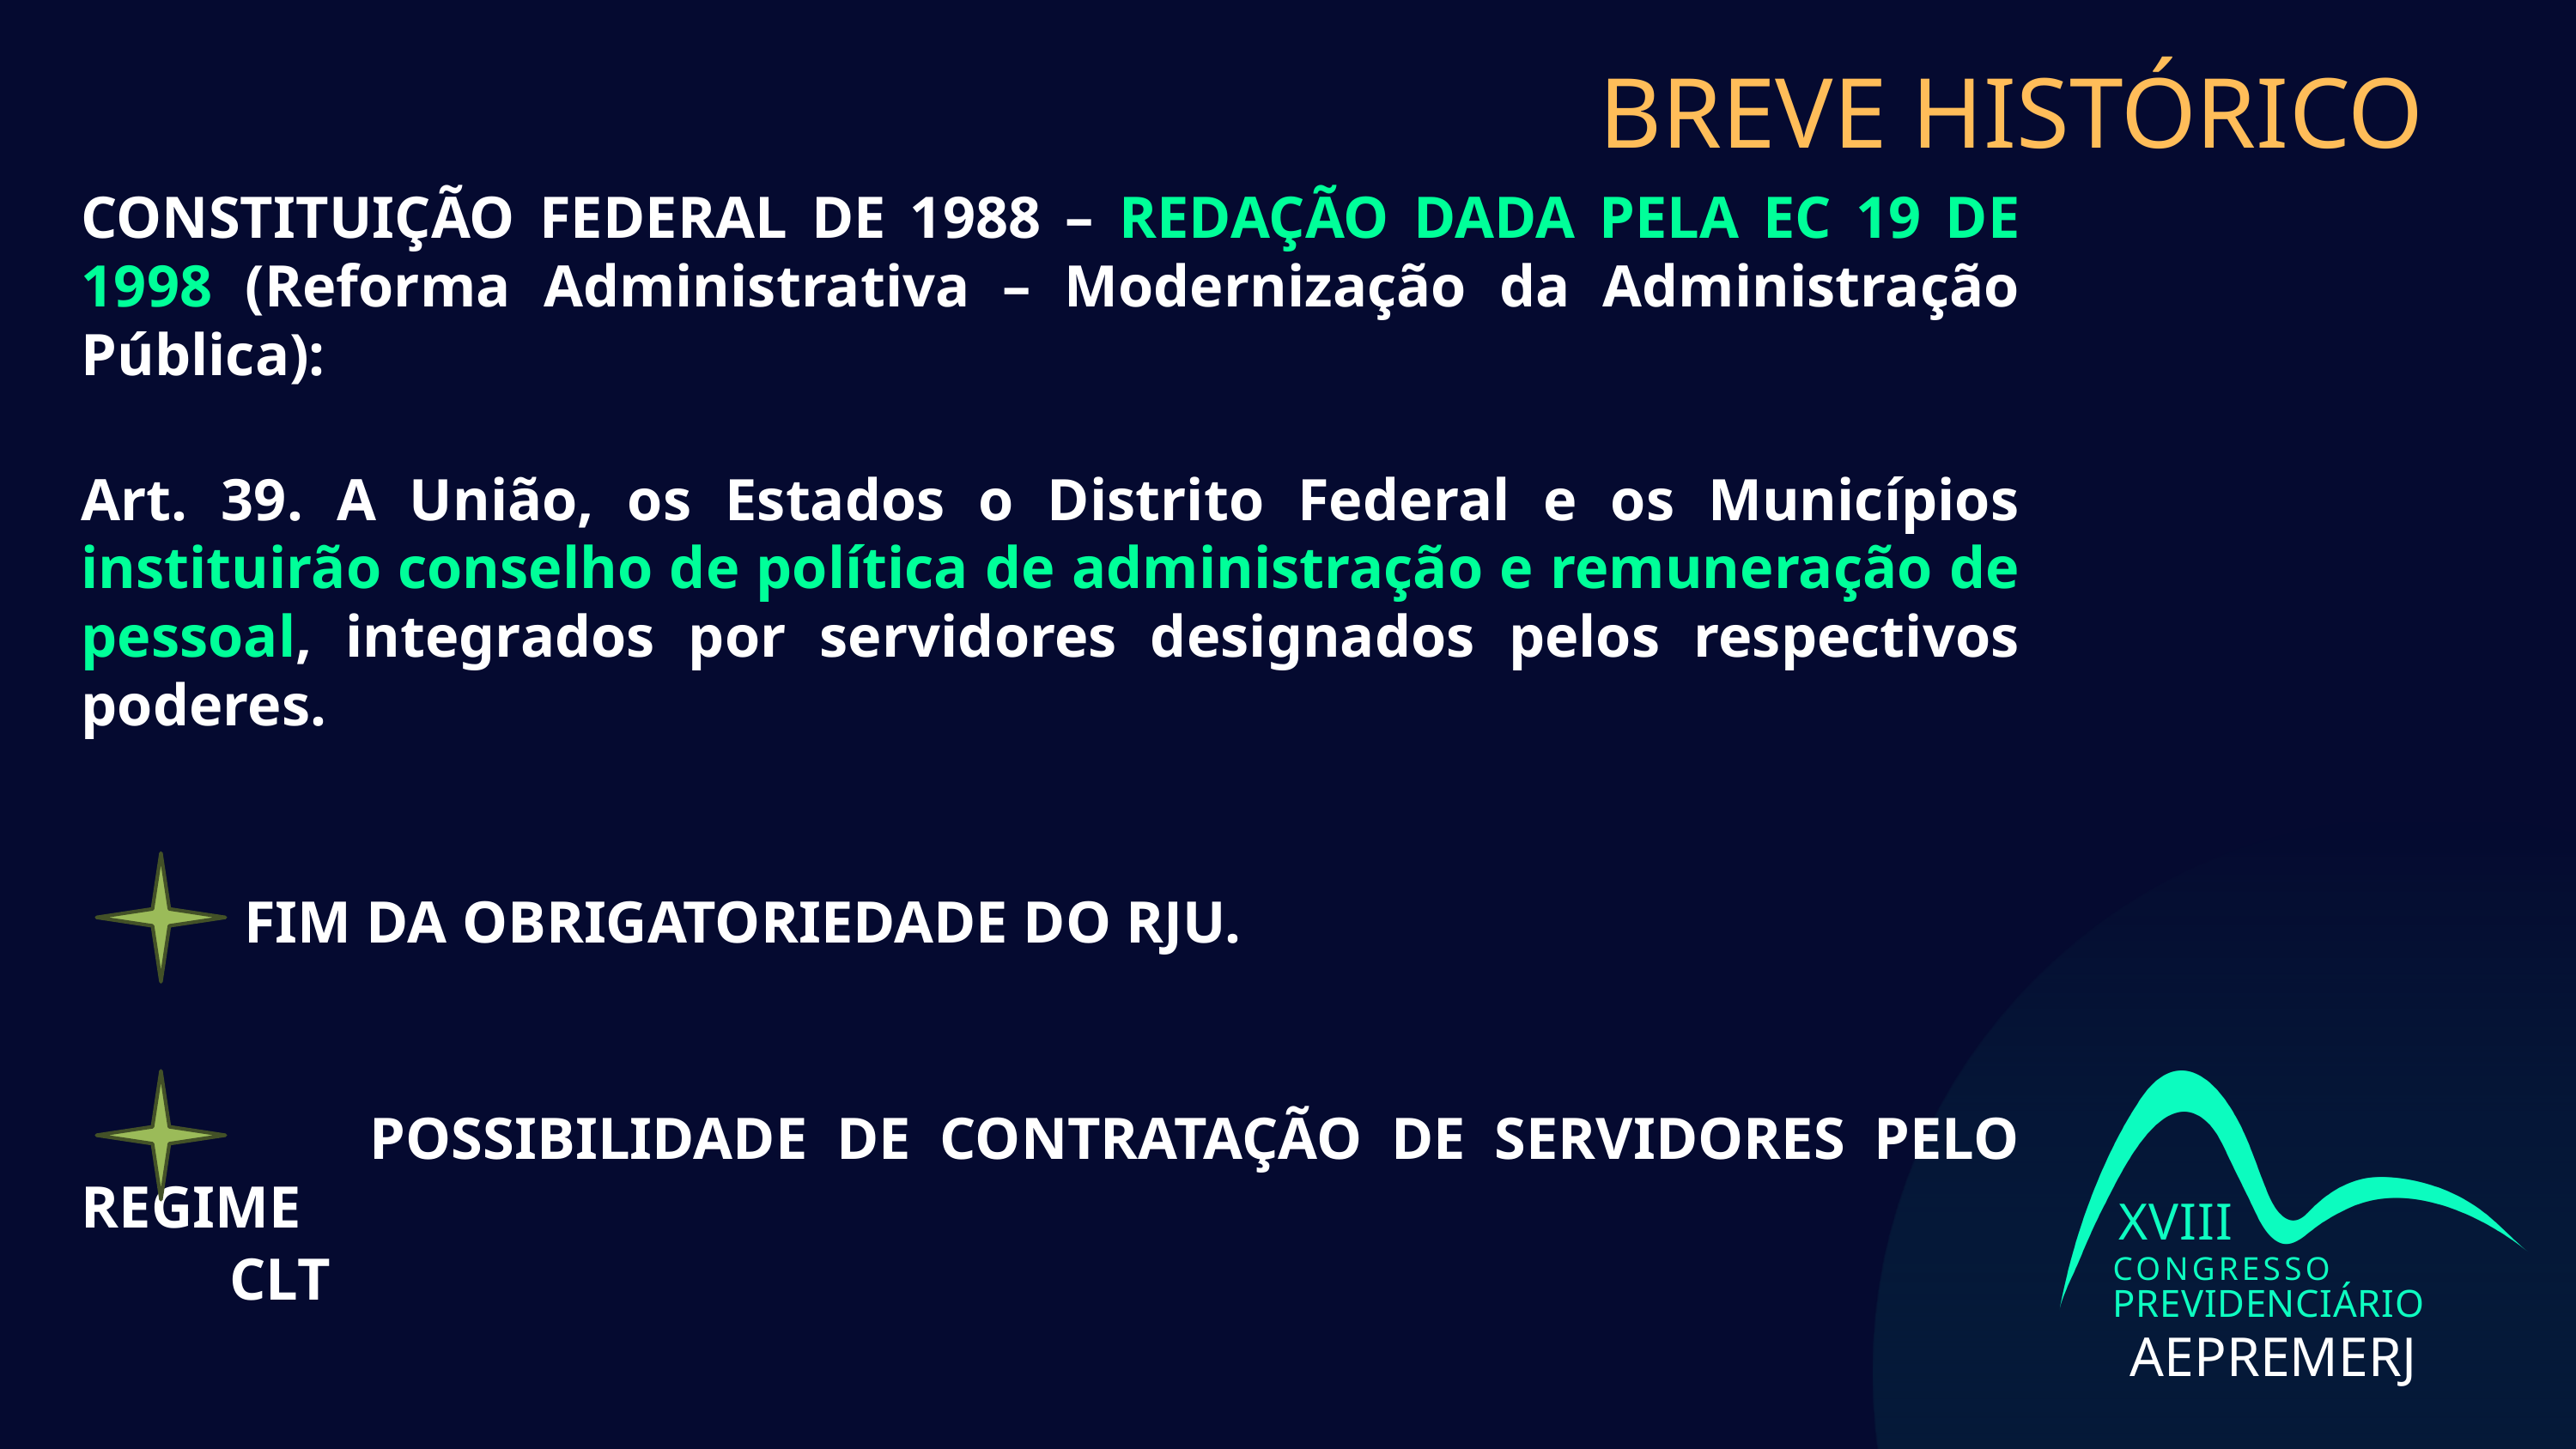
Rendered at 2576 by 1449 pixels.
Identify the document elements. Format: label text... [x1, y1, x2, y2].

text_box [94, 1069, 228, 1202]
text_box [94, 851, 228, 984]
text_box BREVE HISTÓRICO [1169, 45, 2437, 148]
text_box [2059, 1070, 2529, 1400]
text_box CONSTITUIÇÃO FEDERAL DE 1988 – REDAÇÃO DADA PELA EC 19 DE 1998 (Reforma Administrativa – Modernização da Administração Pública): Art. 39. A União, os Estados o Distrito Federal e os Municípios instituirão conselho de política de administração e remuneração de pessoal, integrados por servidores designados pelos respectivos poderes. FIM DA OBRIGATORIEDADE DO RJU. POSSIBILIDADE DE CONTRATAÇÃO DE SERVIDORES PELO REGIME CLT [68, 174, 2033, 1316]
text_box [1873, 815, 2576, 1449]
